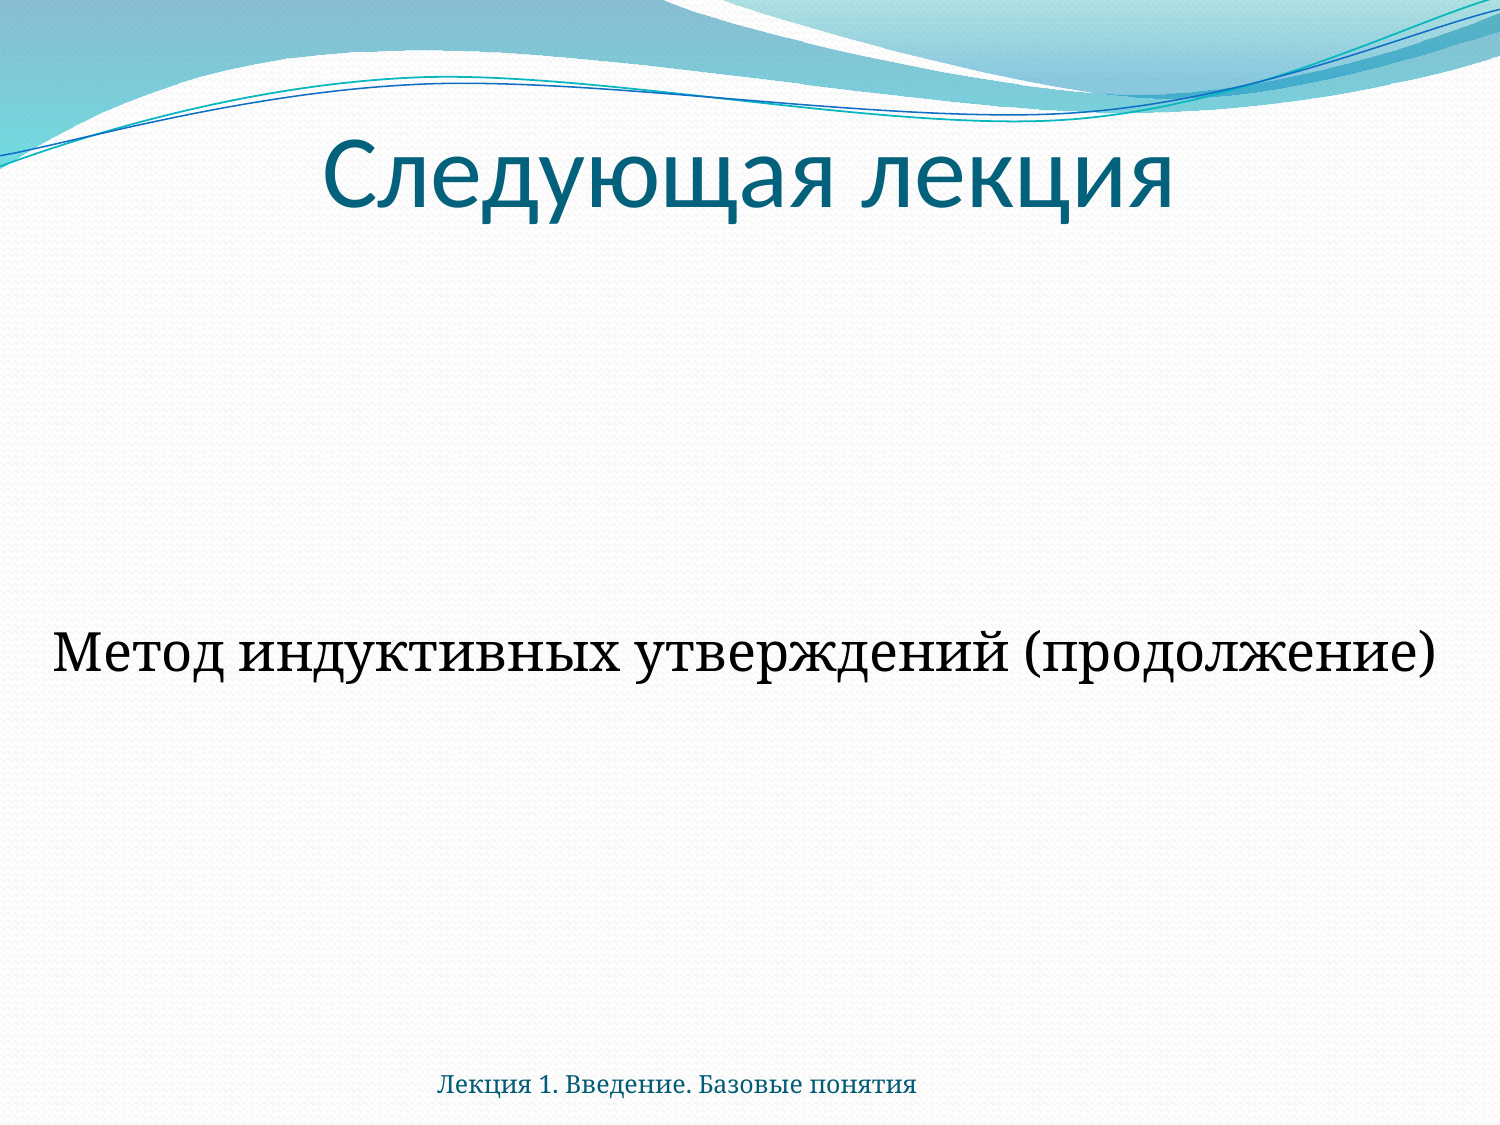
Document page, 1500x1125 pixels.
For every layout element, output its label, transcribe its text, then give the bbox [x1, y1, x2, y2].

list Метод индуктивных утверждений (продолжение) [20, 227, 1471, 1072]
footer Лекция 1. Введение. Базовые понятия [437, 1042, 988, 1103]
title Следующая лекция [75, 41, 1425, 227]
